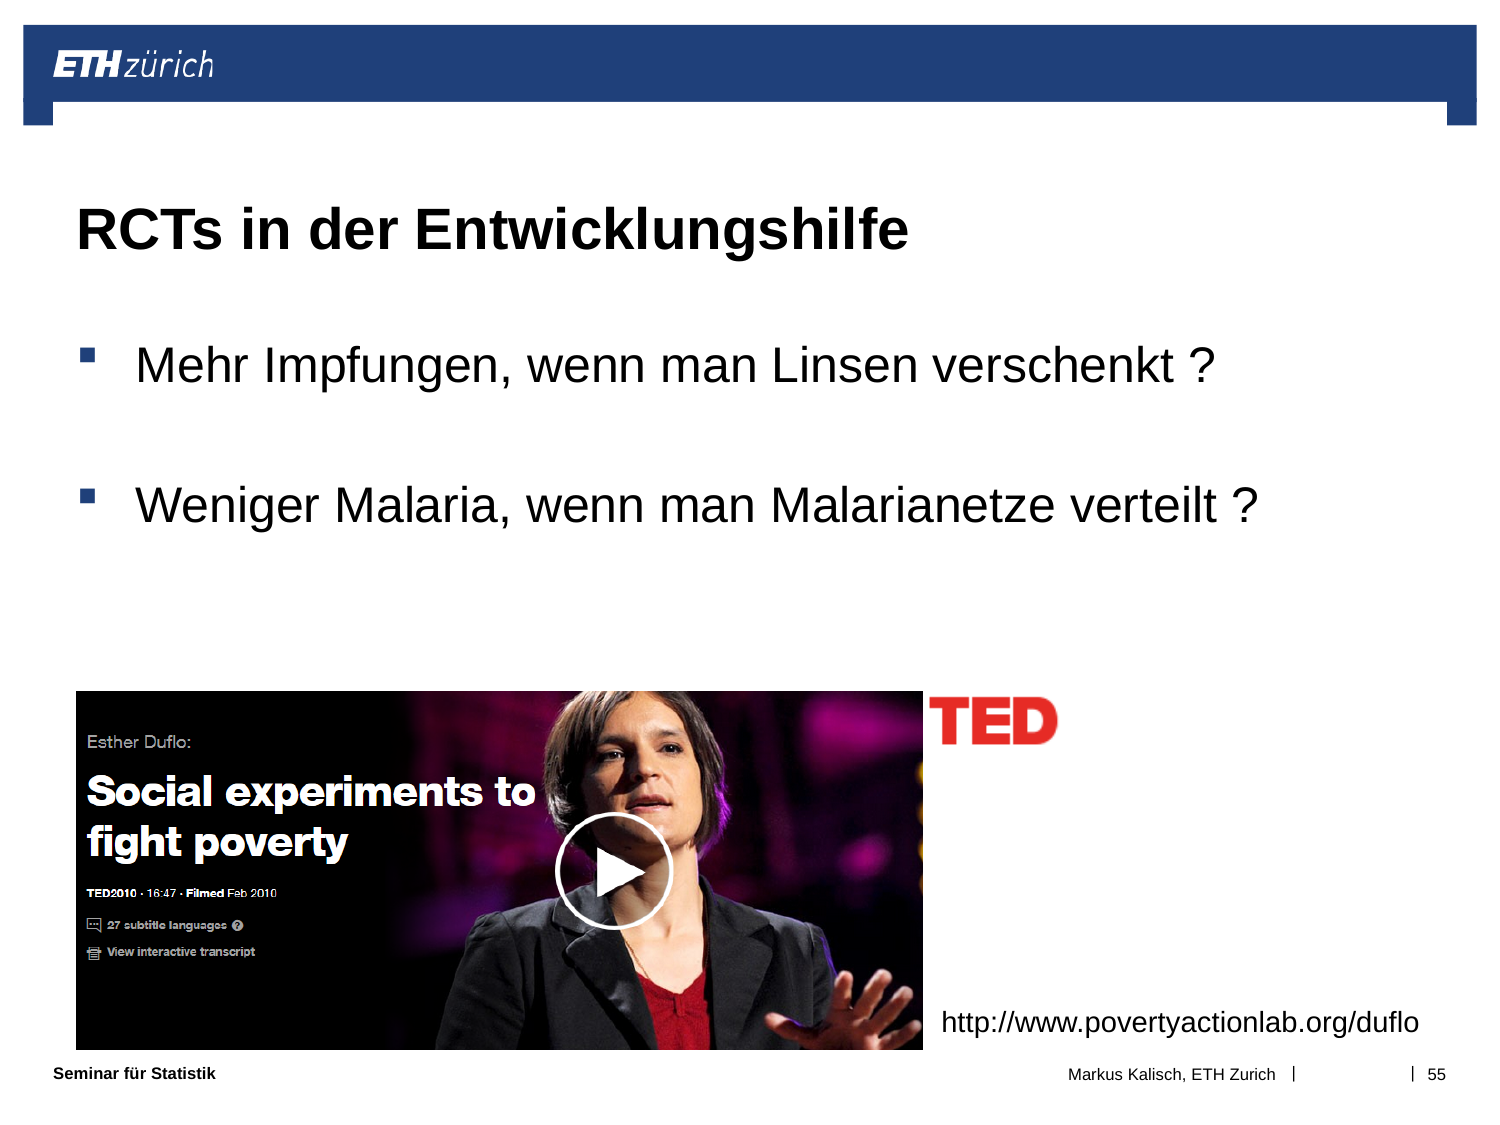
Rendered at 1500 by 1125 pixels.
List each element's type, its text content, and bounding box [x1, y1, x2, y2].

text_box http://www.povertyactionlab.org/duflo [928, 995, 1436, 1046]
list Mehr Impfungen, wenn man Linsen verschenkt ? Weniger Malaria, wenn man Malarianetze verteilt ? [53, 332, 1445, 1024]
slide_number 55 [1415, 1034, 1459, 1112]
title RCTs in der Entwicklungshilfe [53, 101, 1447, 262]
picture [76, 691, 1067, 1050]
footer Markus Kalisch, ETH Zurich [750, 1046, 1277, 1112]
